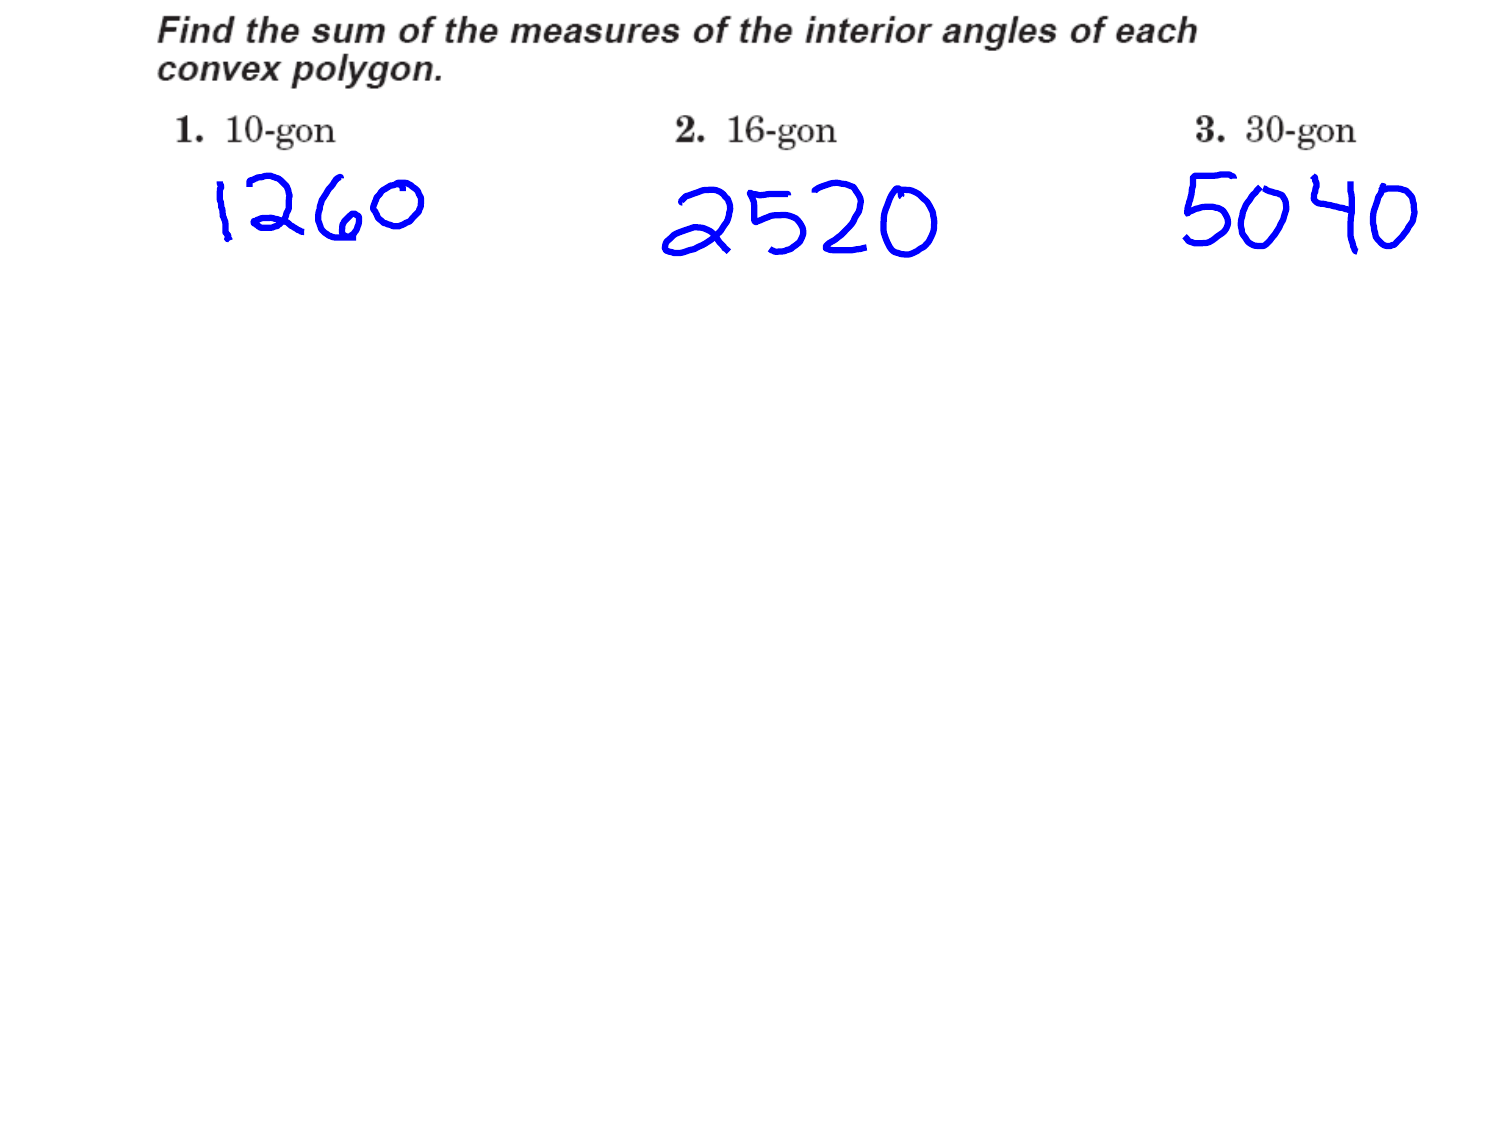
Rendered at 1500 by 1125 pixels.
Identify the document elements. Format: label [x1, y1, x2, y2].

text_box [317, 186, 360, 239]
text_box [664, 189, 731, 254]
text_box [219, 186, 231, 241]
text_box [882, 187, 935, 256]
text_box [248, 186, 305, 233]
text_box [813, 186, 867, 251]
picture [125, 0, 1375, 177]
text_box [1313, 186, 1351, 212]
text_box [1183, 186, 1229, 245]
text_box [749, 191, 805, 253]
text_box [1349, 186, 1358, 253]
text_box [372, 186, 422, 228]
text_box [1240, 186, 1288, 247]
text_box [1372, 184, 1416, 247]
